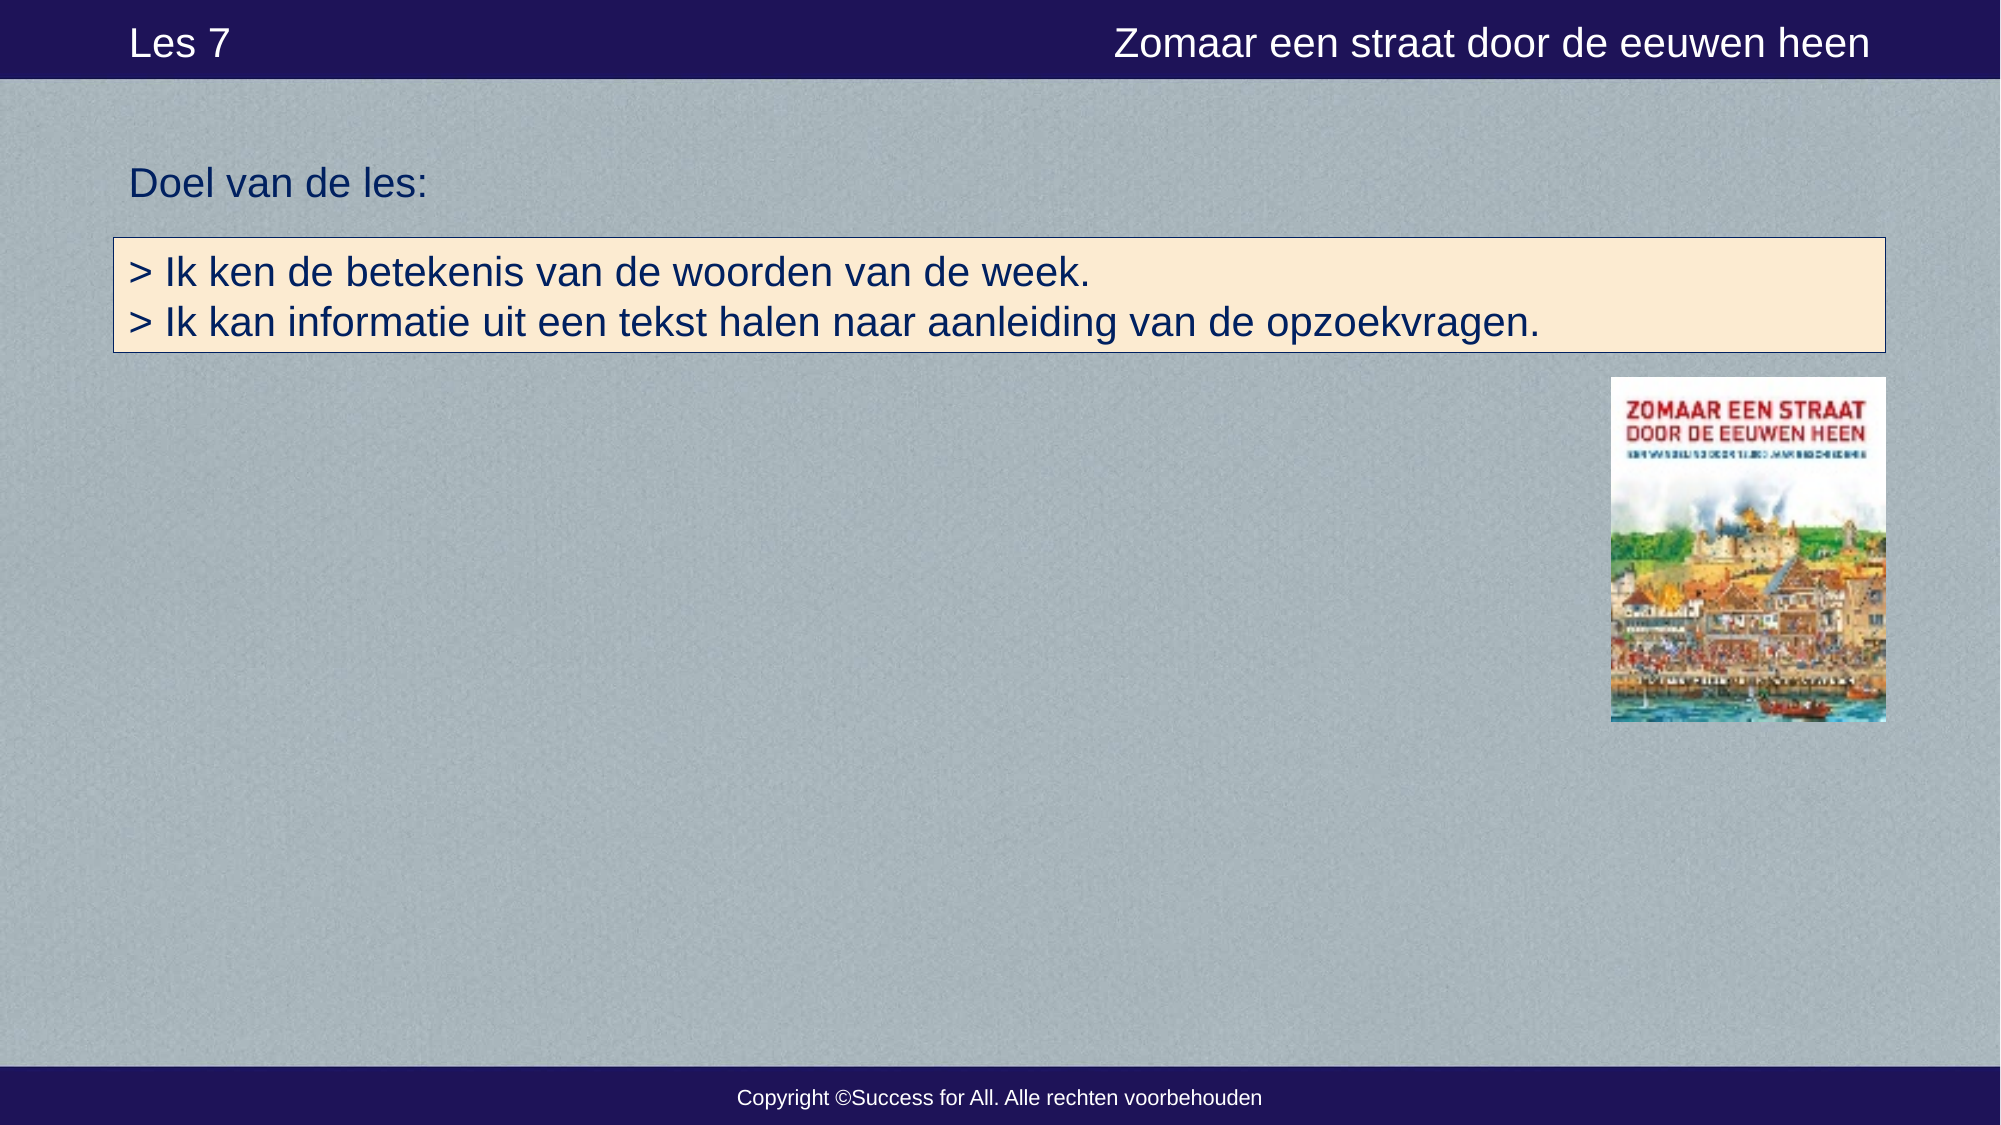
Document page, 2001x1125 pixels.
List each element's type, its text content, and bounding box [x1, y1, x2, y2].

picture [0, 0, 2001, 1125]
text_box Les 7 [114, 8, 354, 73]
text_box Copyright ©Success for All. Alle rechten voorbehouden [0, 1076, 2000, 1125]
text_box > Ik ken de betekenis van de woorden van de week. > Ik kan informatie uit een tekst halen naar aanleiding van de opzoekvragen. [113, 237, 1886, 353]
text_box Zomaar een straat door de eeuwen heen [999, 8, 1886, 73]
text_box Doel van de les: [113, 148, 1635, 214]
